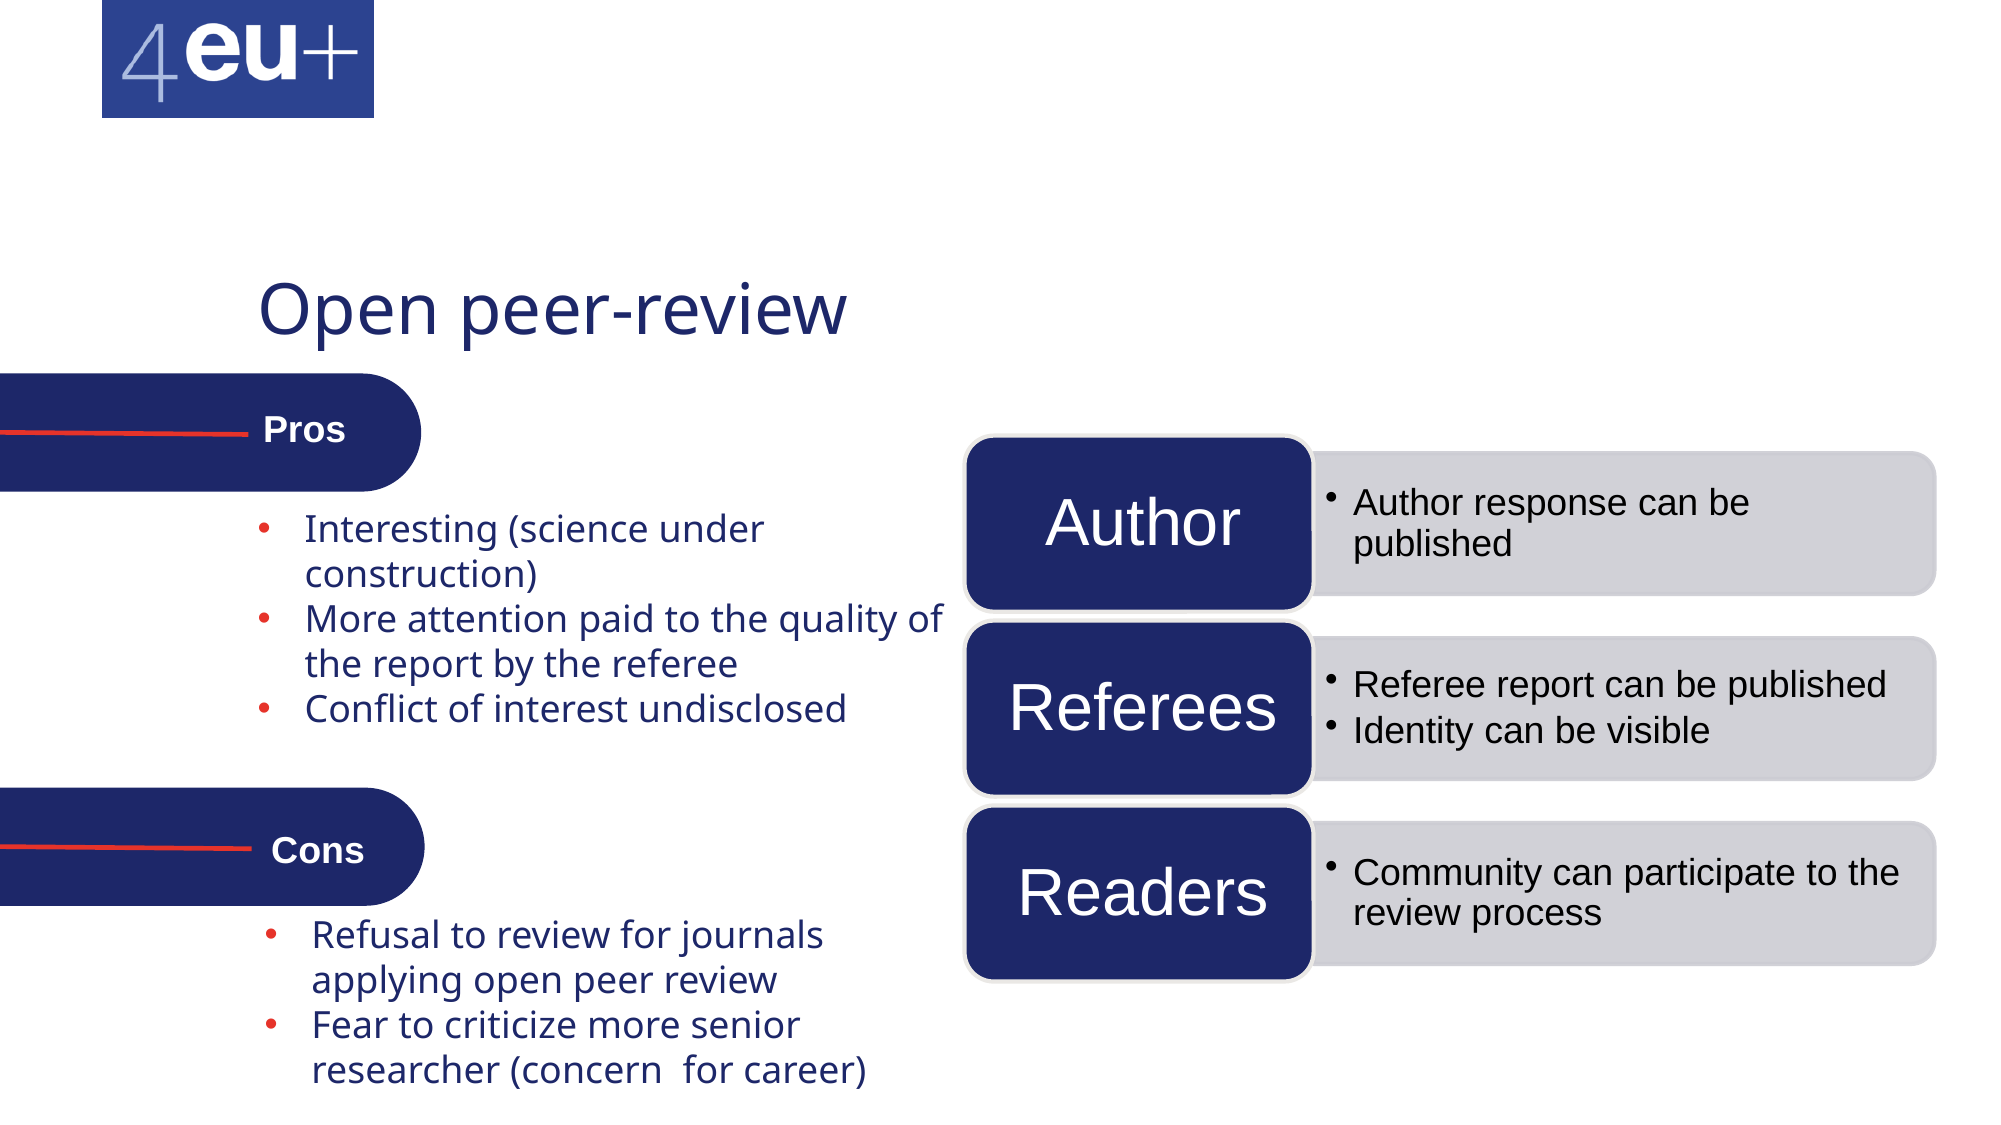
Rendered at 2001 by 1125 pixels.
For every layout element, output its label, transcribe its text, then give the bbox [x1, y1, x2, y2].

title Open peer-review [251, 162, 1900, 350]
text_box Pros [248, 397, 1221, 457]
text_box [0, 371, 412, 431]
list Interesting (science under construction) More attention paid to the quality of the report by the referee Conflict of interest undisclosed [251, 505, 959, 680]
text_box [0, 442, 419, 494]
text_box Refusal to review for journals applying open peer review Fear to criticize more senior researcher (concern for career) [258, 910, 968, 1125]
picture [102, 0, 374, 118]
text_box Cons [256, 818, 959, 879]
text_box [964, 435, 1935, 983]
text_box [0, 785, 420, 908]
